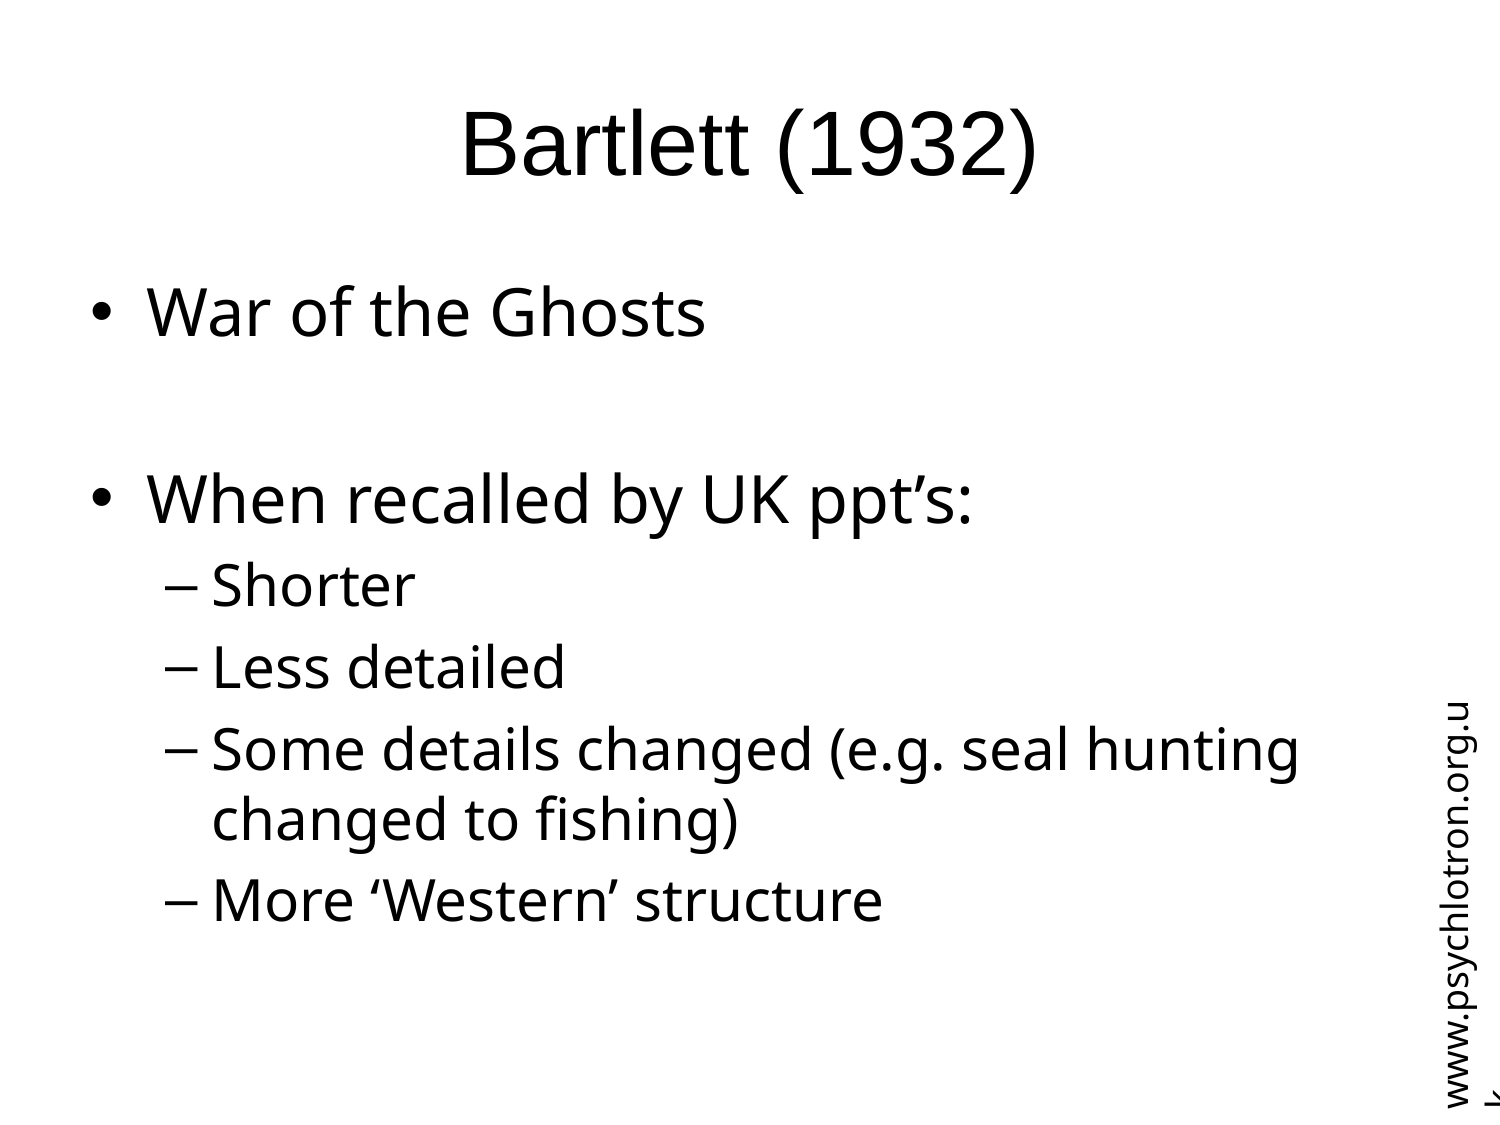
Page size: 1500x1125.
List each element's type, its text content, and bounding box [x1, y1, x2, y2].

text_box www.psychlotron.org.uk [1423, 668, 1500, 1125]
list War of the Ghosts When recalled by UK ppt’s: Shorter Less detailed Some details changed (e.g. seal hunting changed to fishing) More ‘Western’ structure [75, 262, 1425, 1005]
title Bartlett (1932) [75, 45, 1425, 233]
